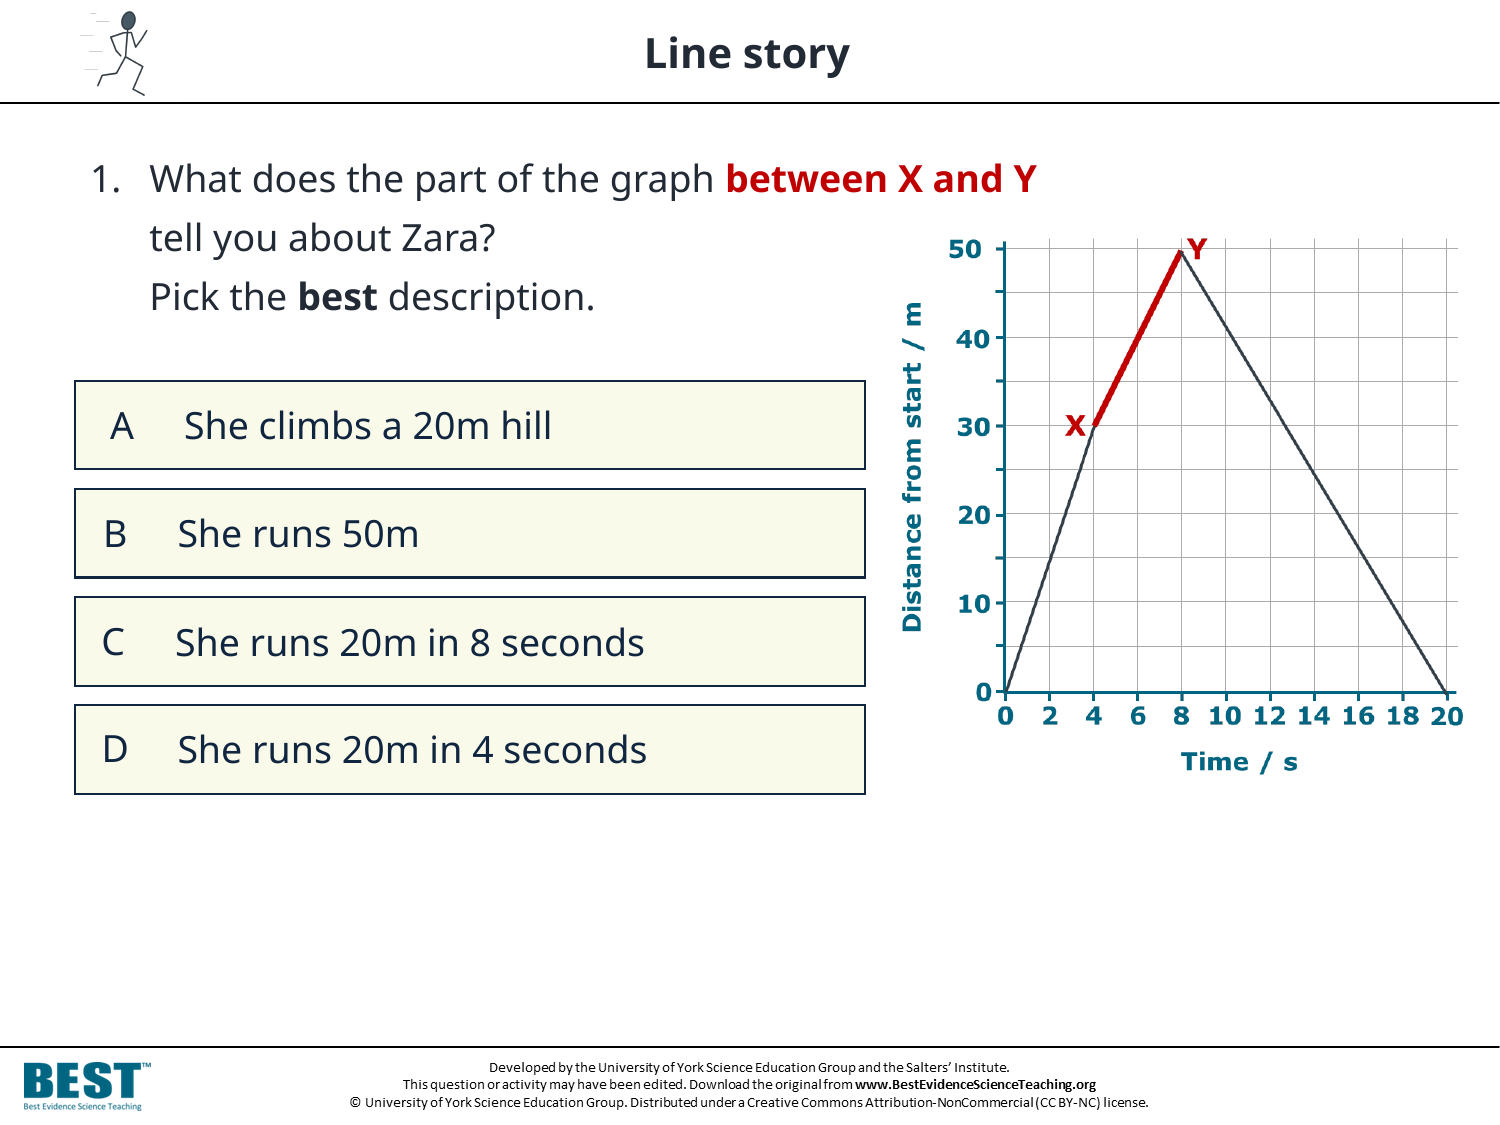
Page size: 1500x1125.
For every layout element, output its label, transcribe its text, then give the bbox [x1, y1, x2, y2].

text_box Line story [23, 4, 1471, 99]
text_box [74, 380, 866, 795]
picture [0, 11, 1500, 1122]
